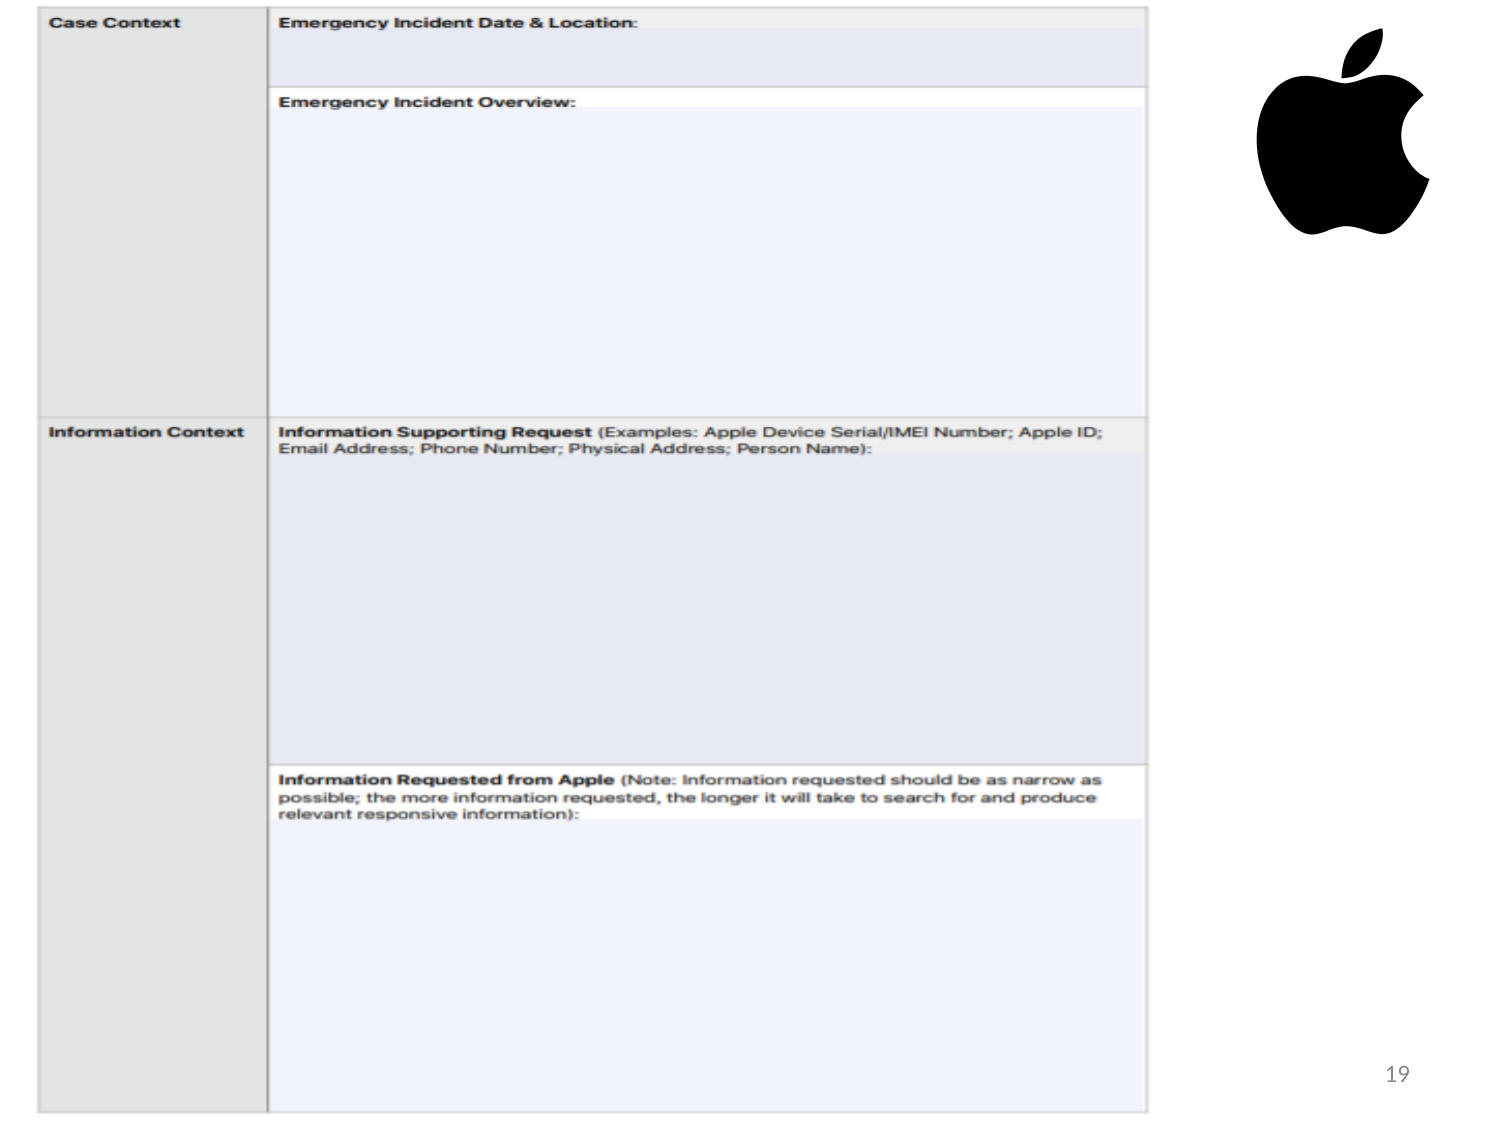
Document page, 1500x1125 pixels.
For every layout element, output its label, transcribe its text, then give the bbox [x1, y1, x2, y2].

slide_number 19 [1178, 1042, 1425, 1103]
picture [1249, 22, 1438, 241]
picture [29, 0, 1174, 1125]
